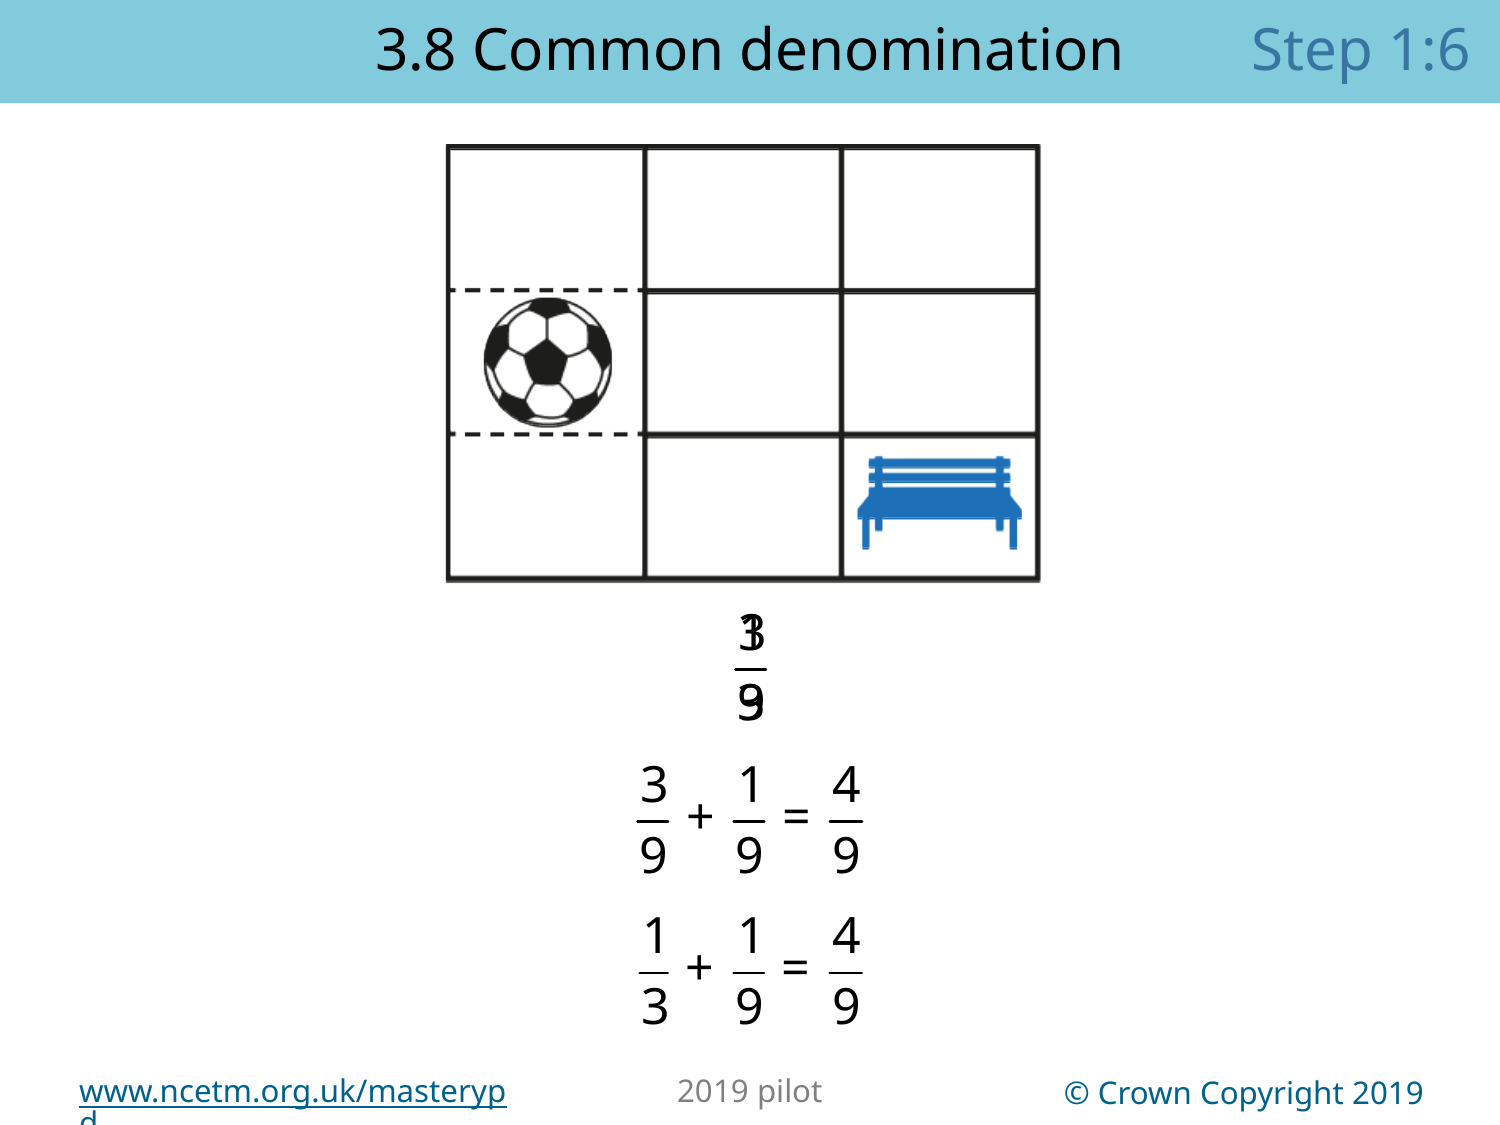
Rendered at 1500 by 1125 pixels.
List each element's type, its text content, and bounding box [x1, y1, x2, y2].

list Step 1:6 [0, 0, 1500, 104]
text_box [731, 606, 771, 728]
picture [101, 144, 1399, 631]
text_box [633, 759, 867, 880]
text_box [635, 910, 867, 1032]
